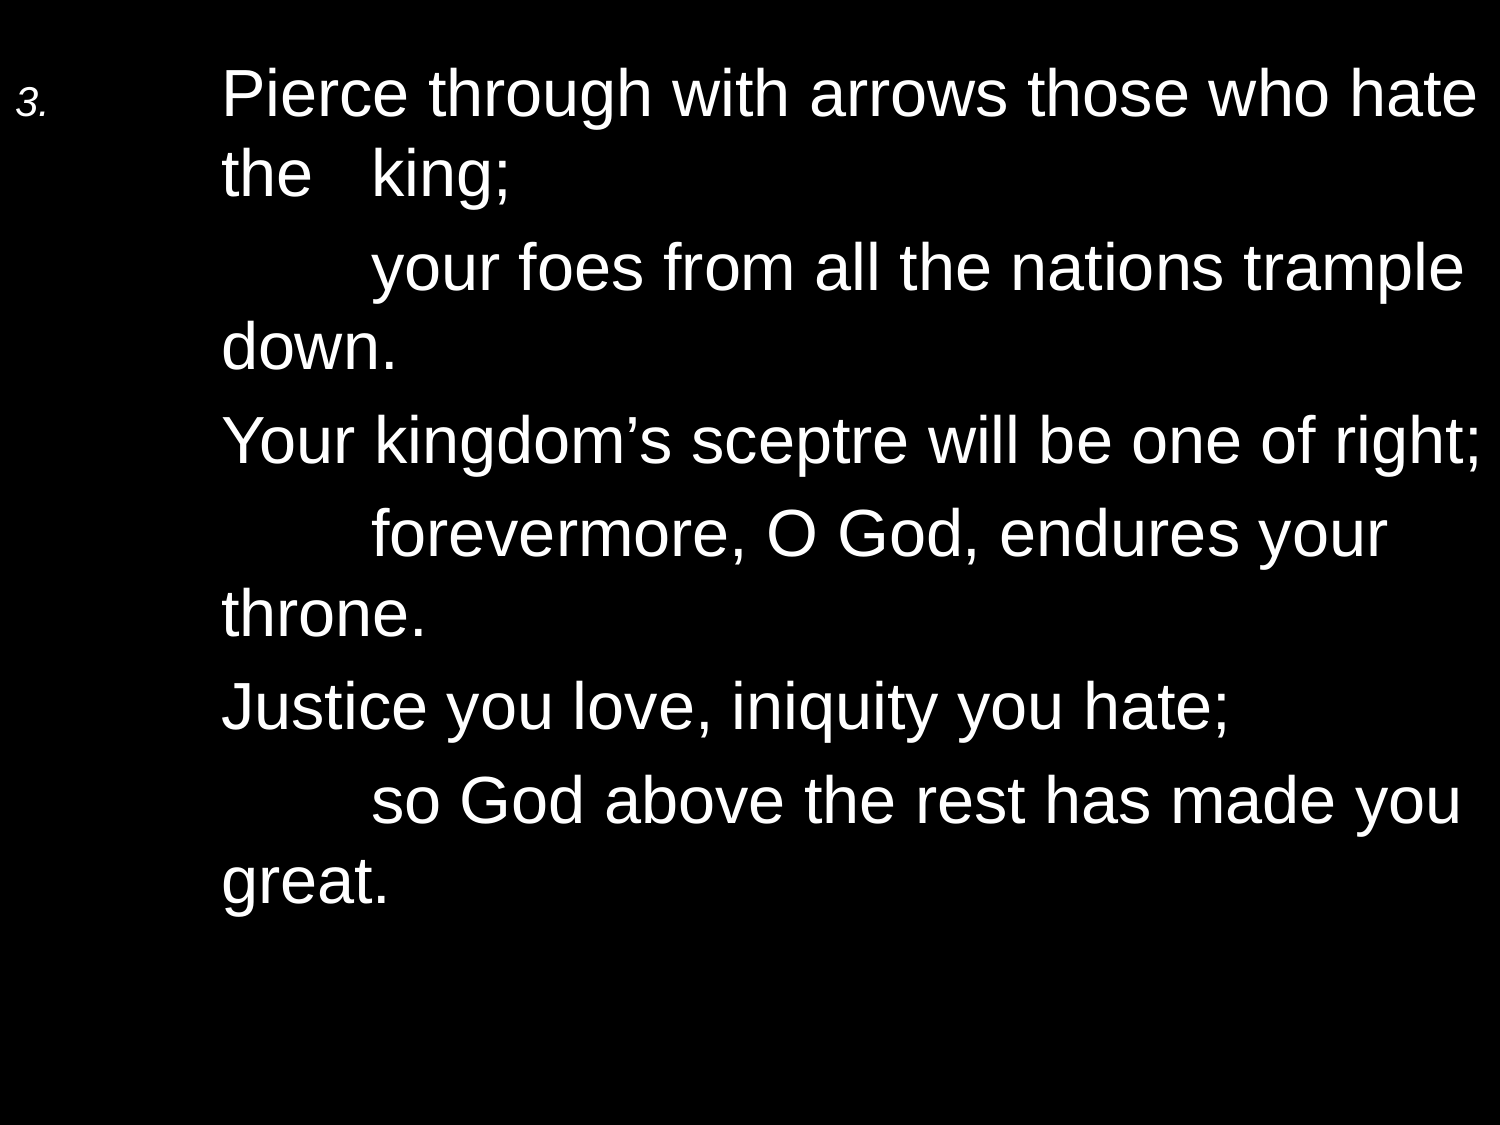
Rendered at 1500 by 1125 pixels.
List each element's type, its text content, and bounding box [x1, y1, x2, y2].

list 3. Pierce through with arrows those who hate the king; your foes from all the nations trample down. Your kingdom’s sceptre will be one of right; forevermore, O God, endures your throne. Justice you love, iniquity you hate; so God above the rest has made you great. [0, 42, 1500, 1047]
